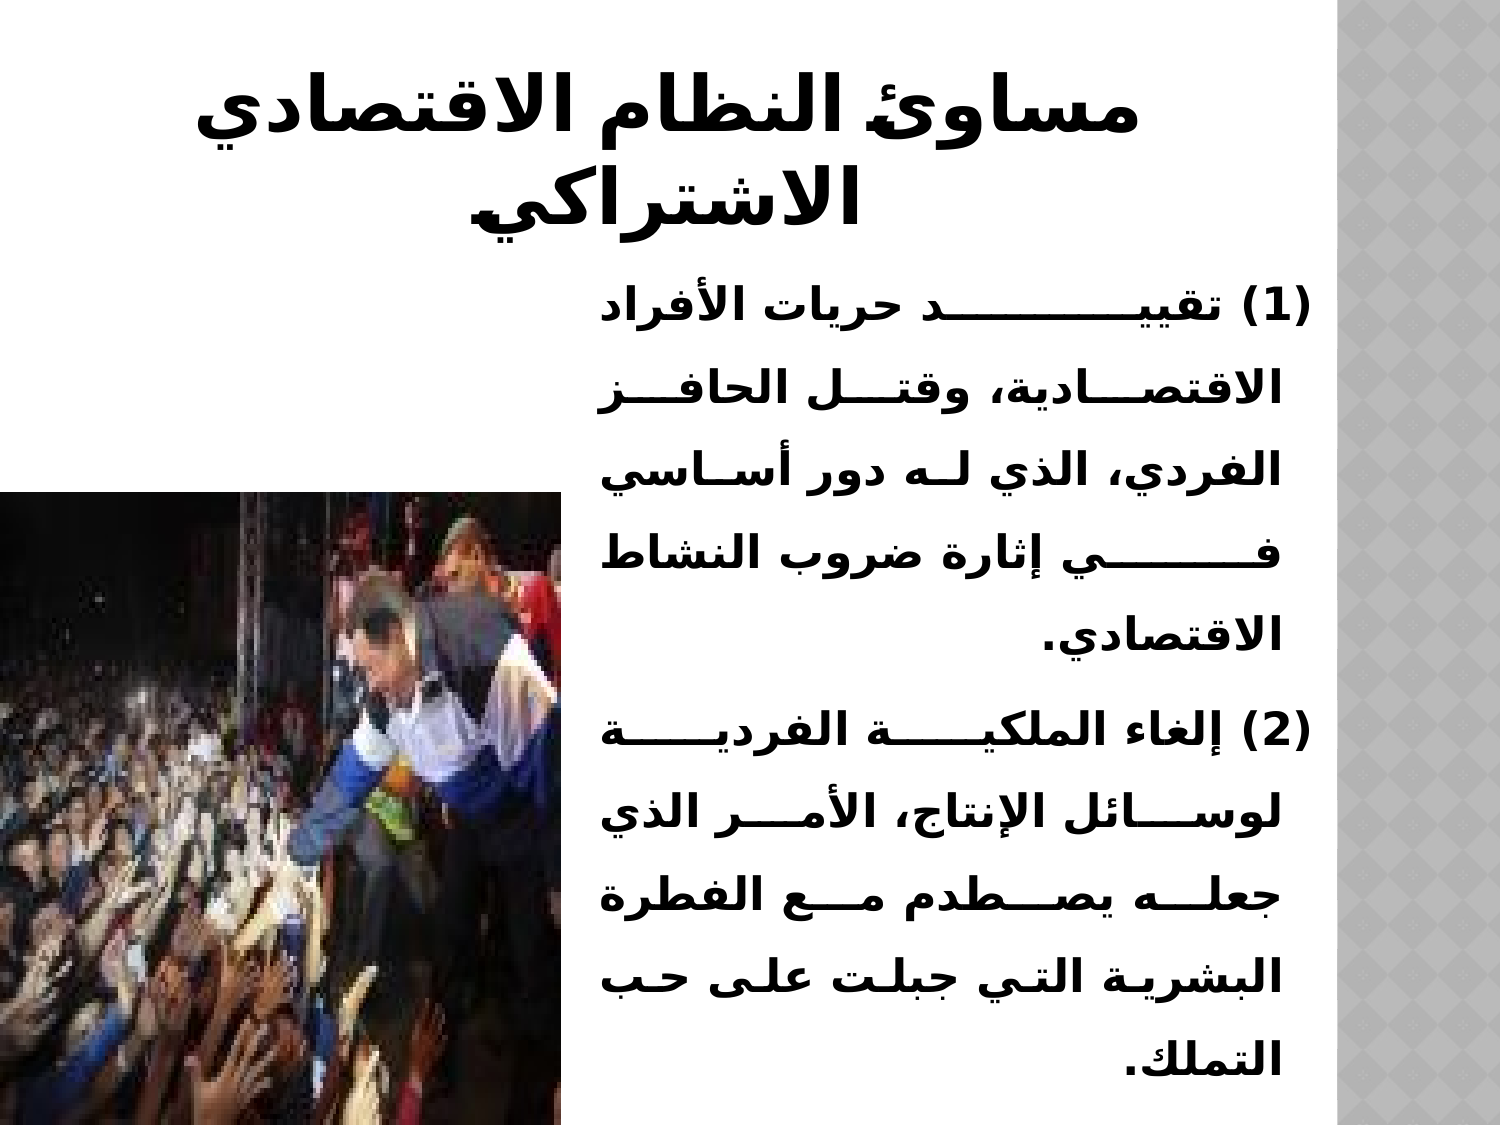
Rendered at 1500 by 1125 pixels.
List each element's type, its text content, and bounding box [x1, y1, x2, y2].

picture [0, 492, 562, 1125]
title مساوئ النظام الاقتصادي الاشتراكي [75, 52, 1263, 240]
list (1) تقييد حريات الأفراد الاقتصادية، وقتل الحافز الفردي، الذي له دور أساسي في إثارة ضروب النشاط الاقتصادي. (2) إلغاء الملكية الفردية لوسائل الإنتاج، الأمر الذي جعله يصطدم مع الفطرة البشرية التي جبلت على حب التملك. [584, 172, 1329, 1125]
